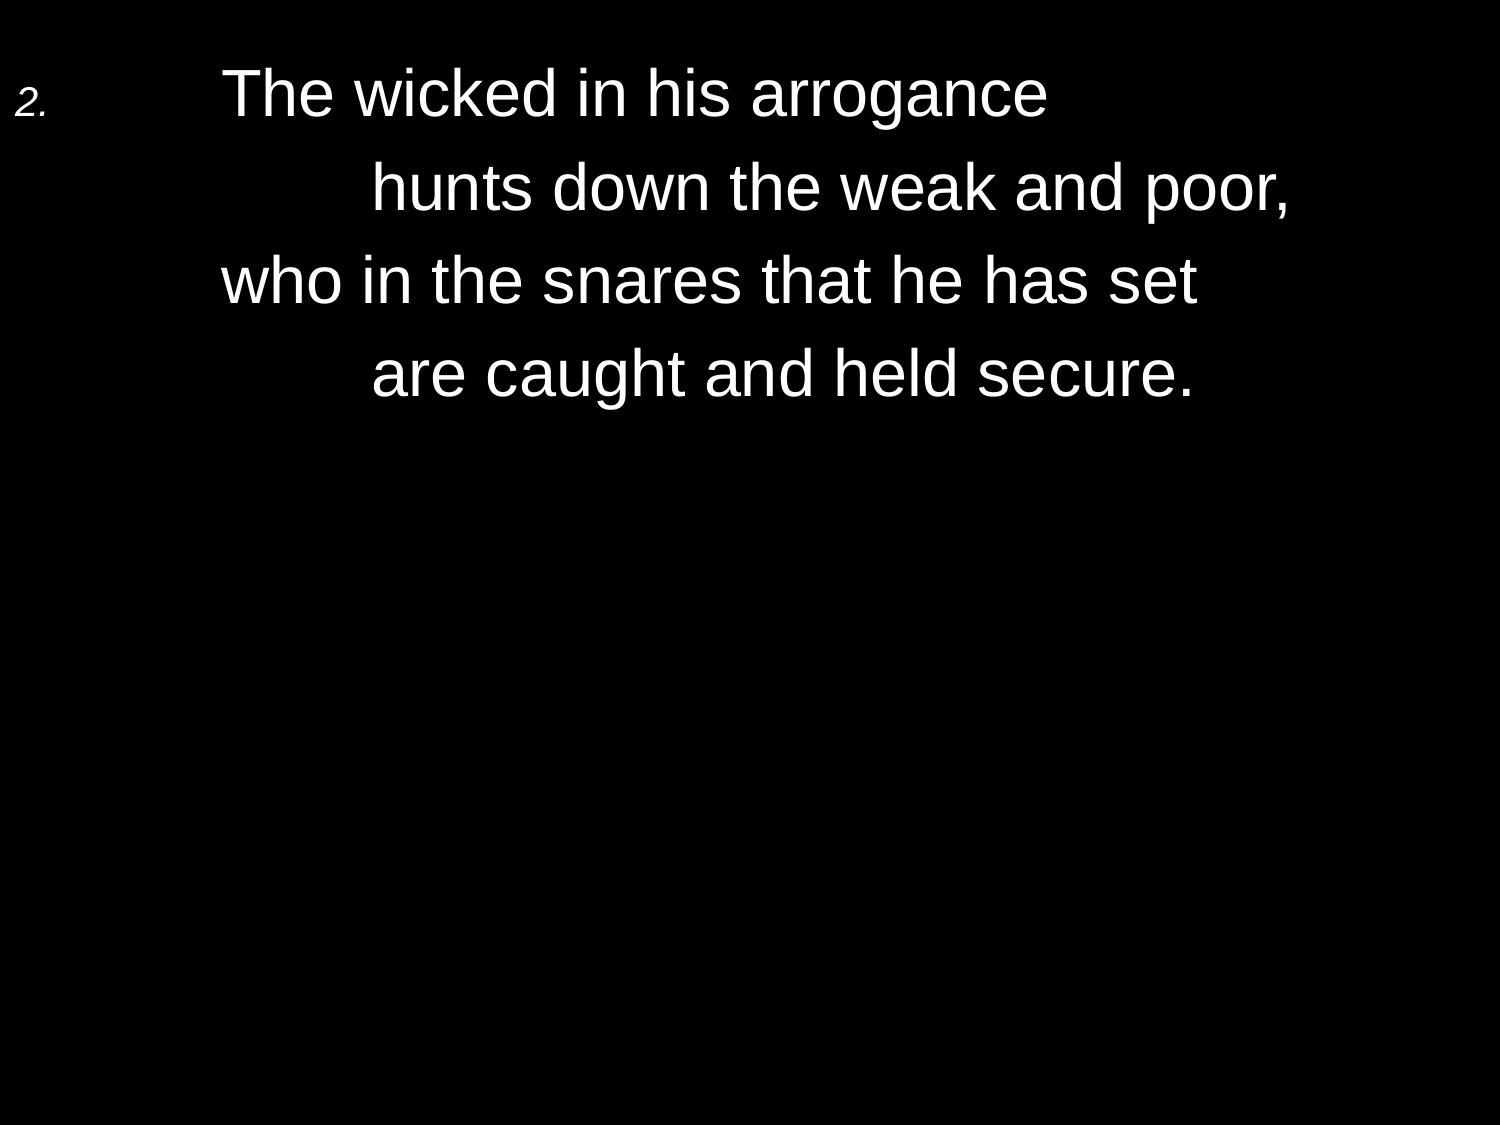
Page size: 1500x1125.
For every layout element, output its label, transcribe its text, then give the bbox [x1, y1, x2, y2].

list 2. The wicked in his arrogance hunts down the weak and poor, who in the snares that he has set are caught and held secure. [0, 42, 1500, 1047]
